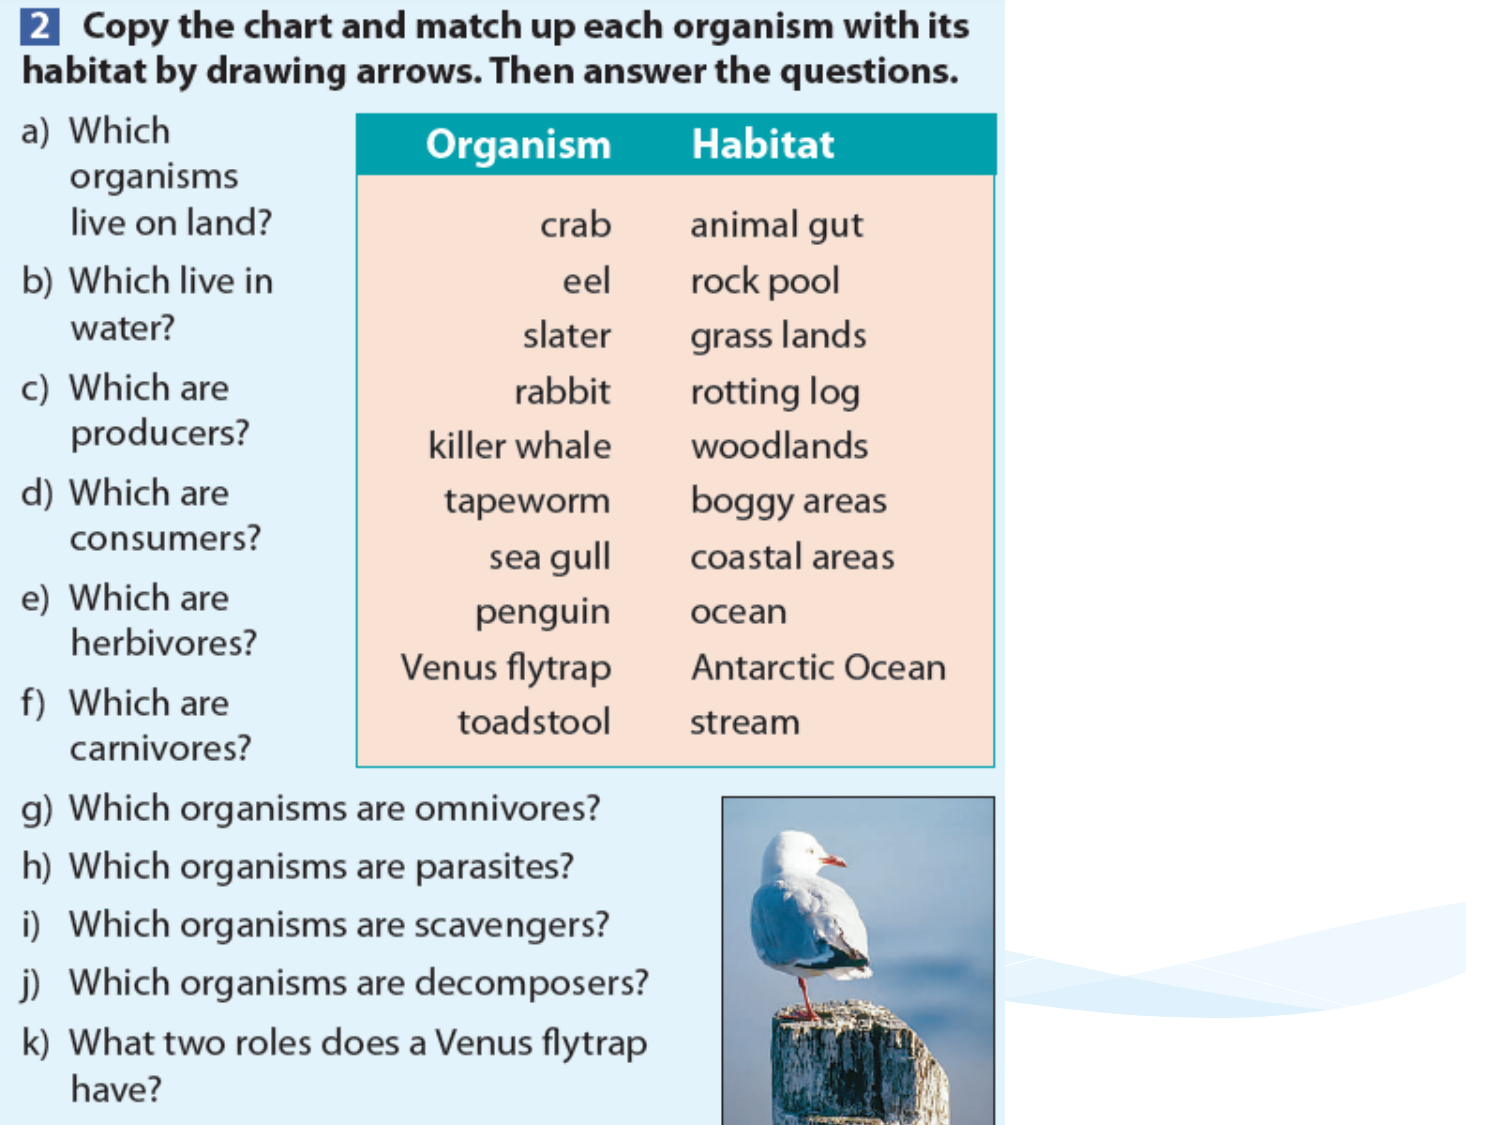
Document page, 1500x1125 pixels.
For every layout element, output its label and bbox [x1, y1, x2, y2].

picture [0, 0, 1006, 1125]
